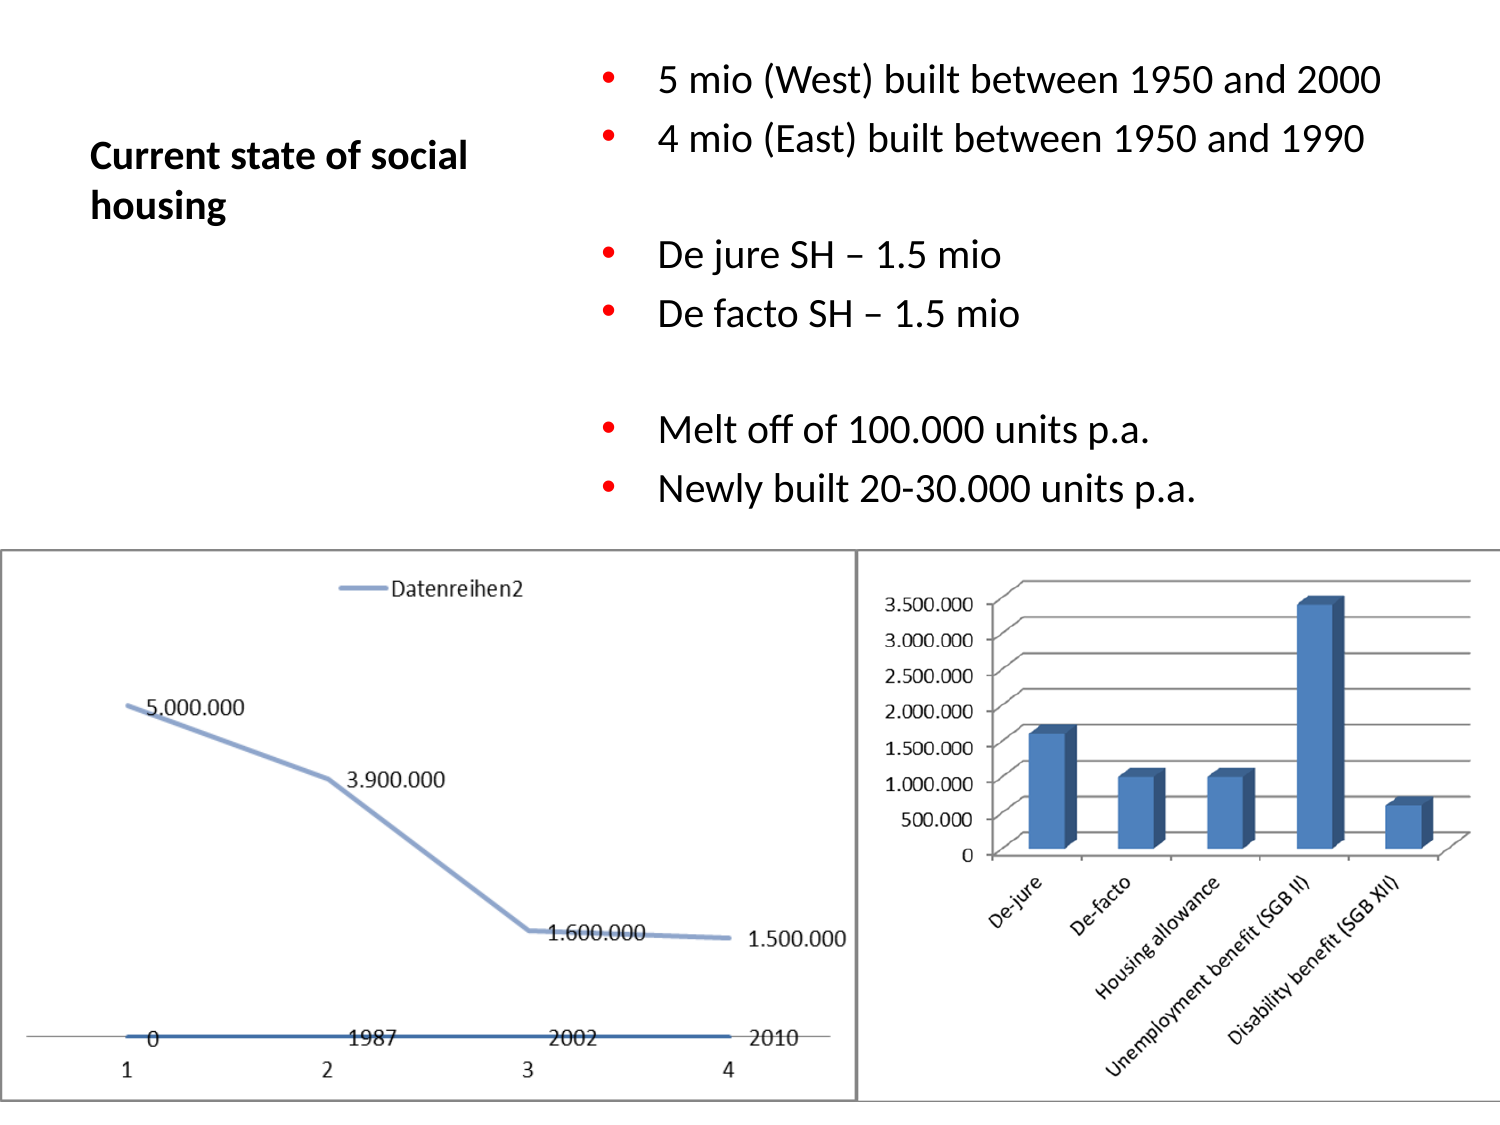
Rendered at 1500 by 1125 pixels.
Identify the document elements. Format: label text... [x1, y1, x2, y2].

title Current state of social housing [75, 44, 569, 236]
list 5 mio (West) built between 1950 and 2000 4 mio (East) built between 1950 and 1990 De jure SH – 1.5 mio De facto SH – 1.5 mio Melt off of 100.000 units p.a. Newly built 20-30.000 units p.a. [586, 44, 1425, 547]
picture [0, 549, 1500, 1102]
